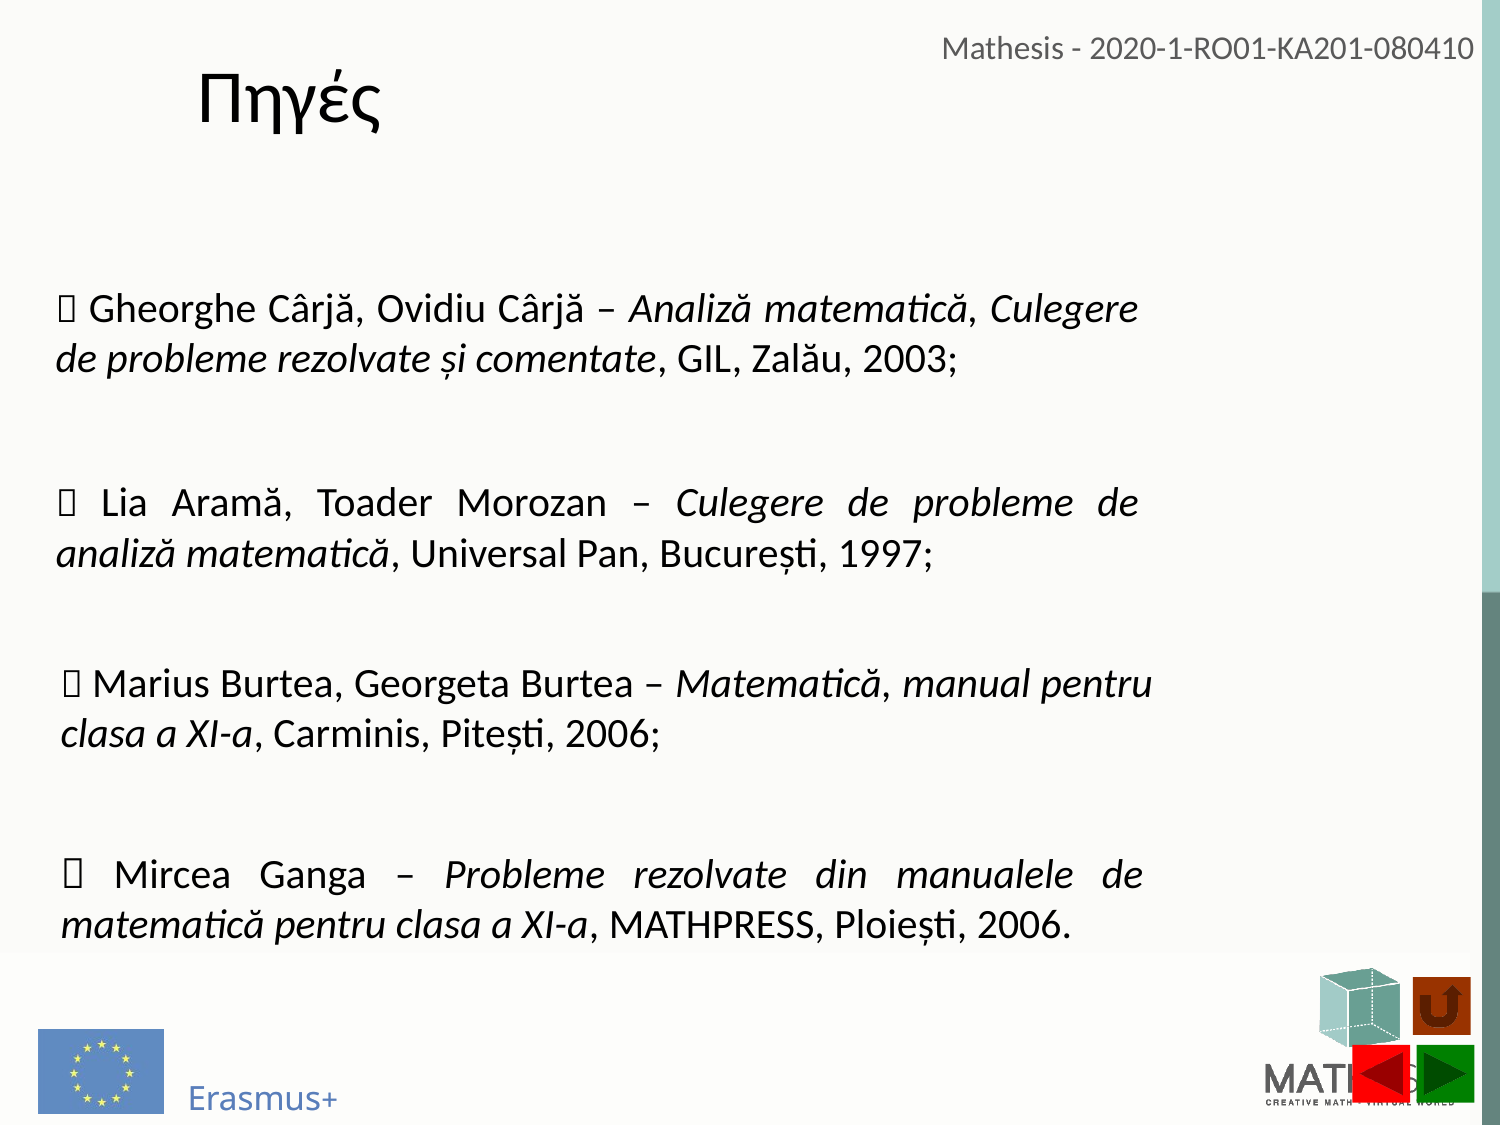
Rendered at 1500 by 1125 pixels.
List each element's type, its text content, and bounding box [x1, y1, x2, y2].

text_box [1352, 1044, 1411, 1103]
text_box [1416, 1044, 1475, 1103]
text_box [1412, 977, 1471, 1035]
text_box  Lia Aramă, Toader Morozan – Culegere de probleme de analiză matematică, Universal Pan, Bucureşti, 1997; [41, 467, 1154, 583]
text_box  Mircea Ganga – Probleme rezolvate din manualele de matematică pentru clasa a XI-a, MATHPRESS, Ploieşti, 2006. [45, 839, 1159, 955]
text_box  Marius Burtea, Georgeta Burtea – Matematică, manual pentru clasa a XI-a, Carminis, Piteşti, 2006; [45, 648, 1168, 763]
text_box  Gheorghe Cârjă, Ovidiu Cârjă – Analiză matematică, Culegere de probleme rezolvate şi comentate, GIL, Zalău, 2003; [40, 273, 1154, 389]
text_box Πηγές [182, 72, 762, 203]
